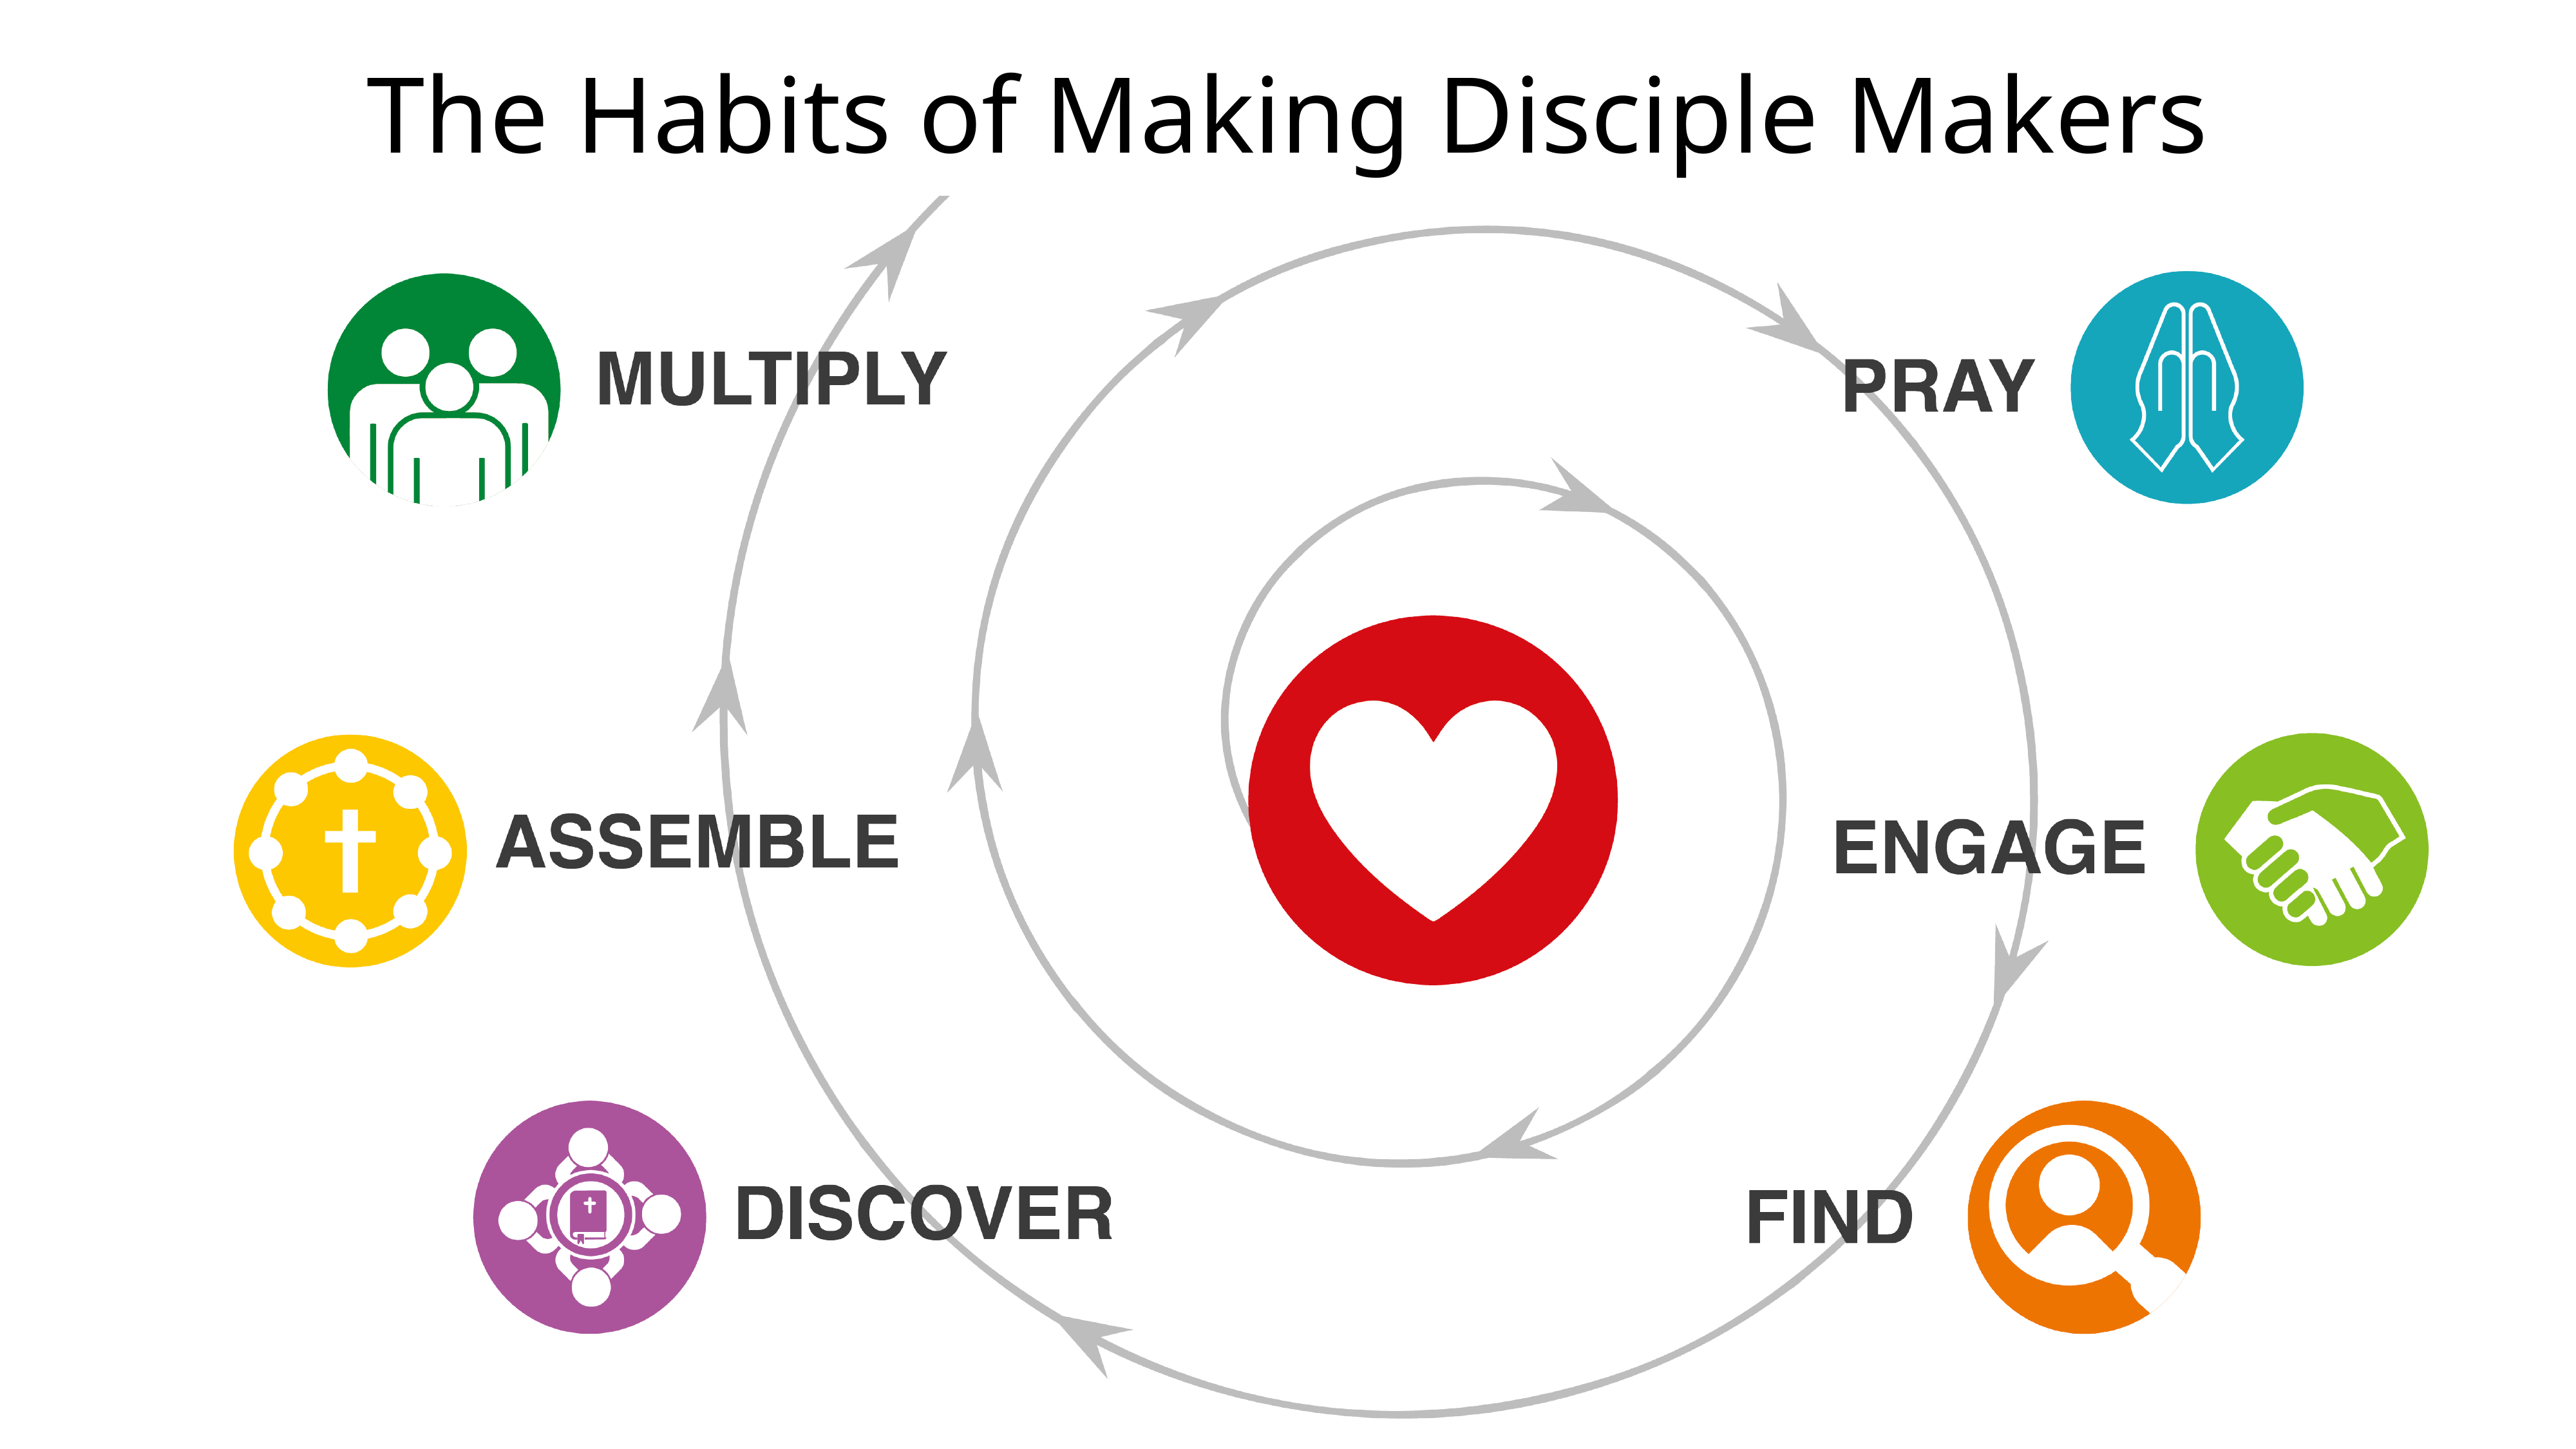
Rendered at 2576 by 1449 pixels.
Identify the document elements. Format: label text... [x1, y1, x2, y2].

picture [192, 196, 2467, 1449]
text_box The Habits of Making Disciple Makers [0, 43, 2576, 180]
